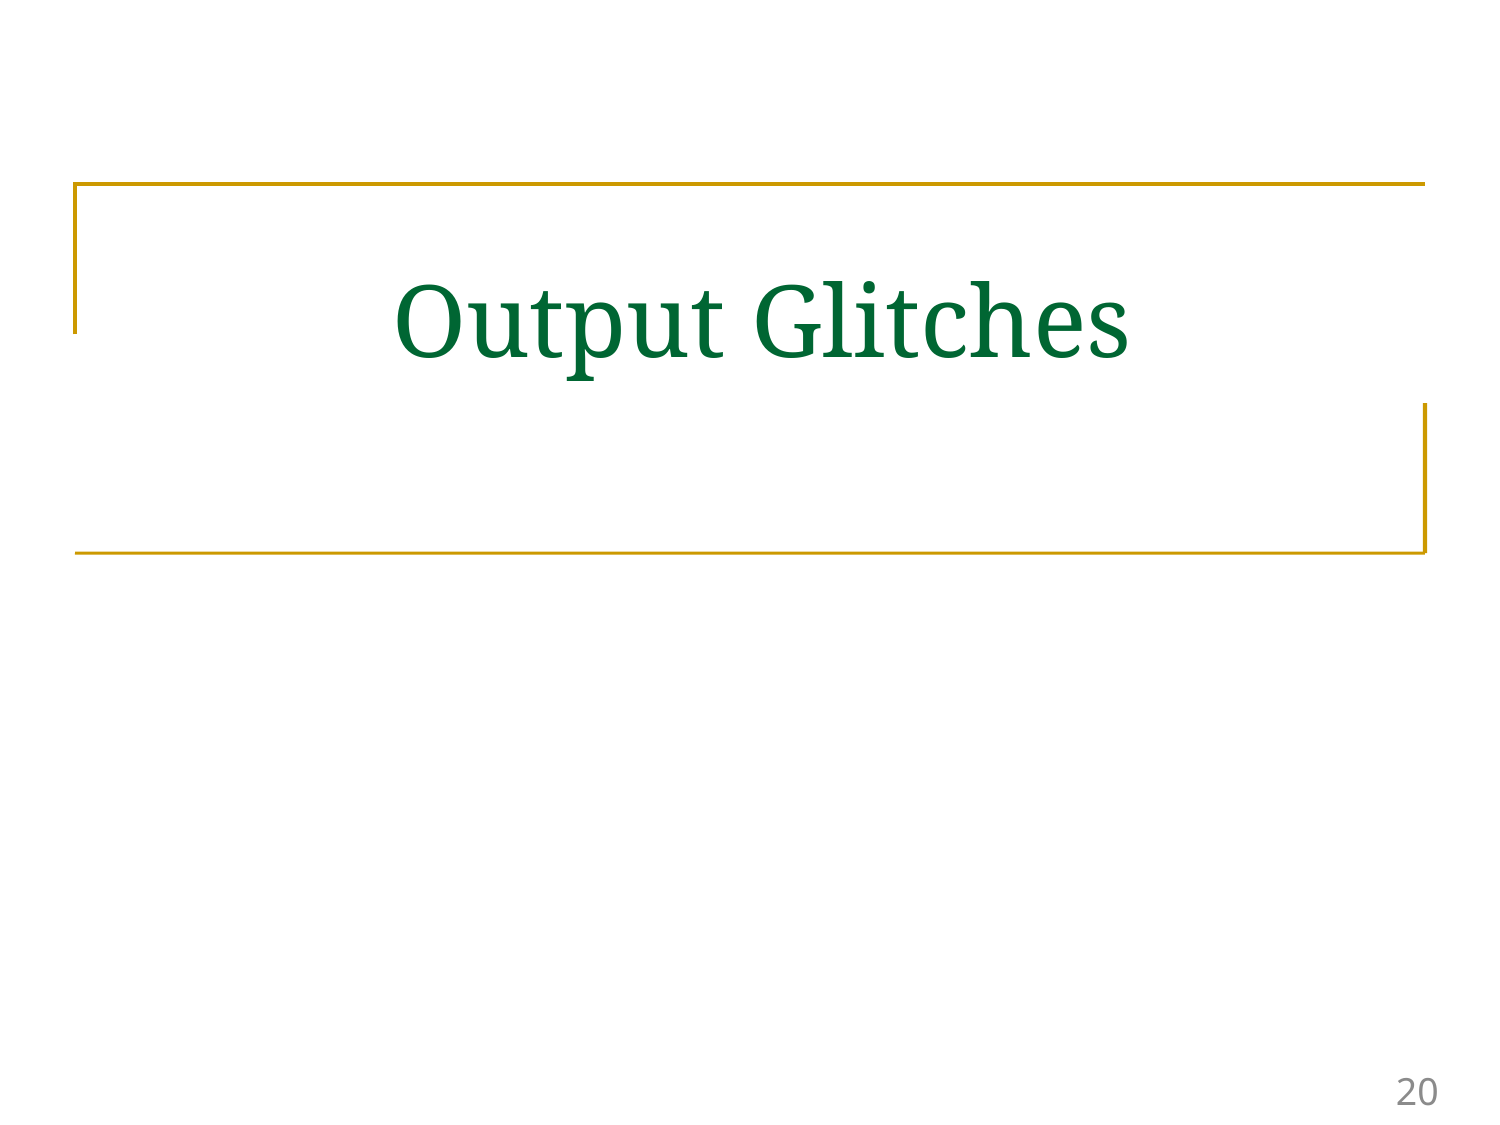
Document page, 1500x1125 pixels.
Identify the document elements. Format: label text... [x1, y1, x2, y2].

title Output Glitches [112, 249, 1413, 538]
slide_number 20 [1116, 1063, 1454, 1124]
